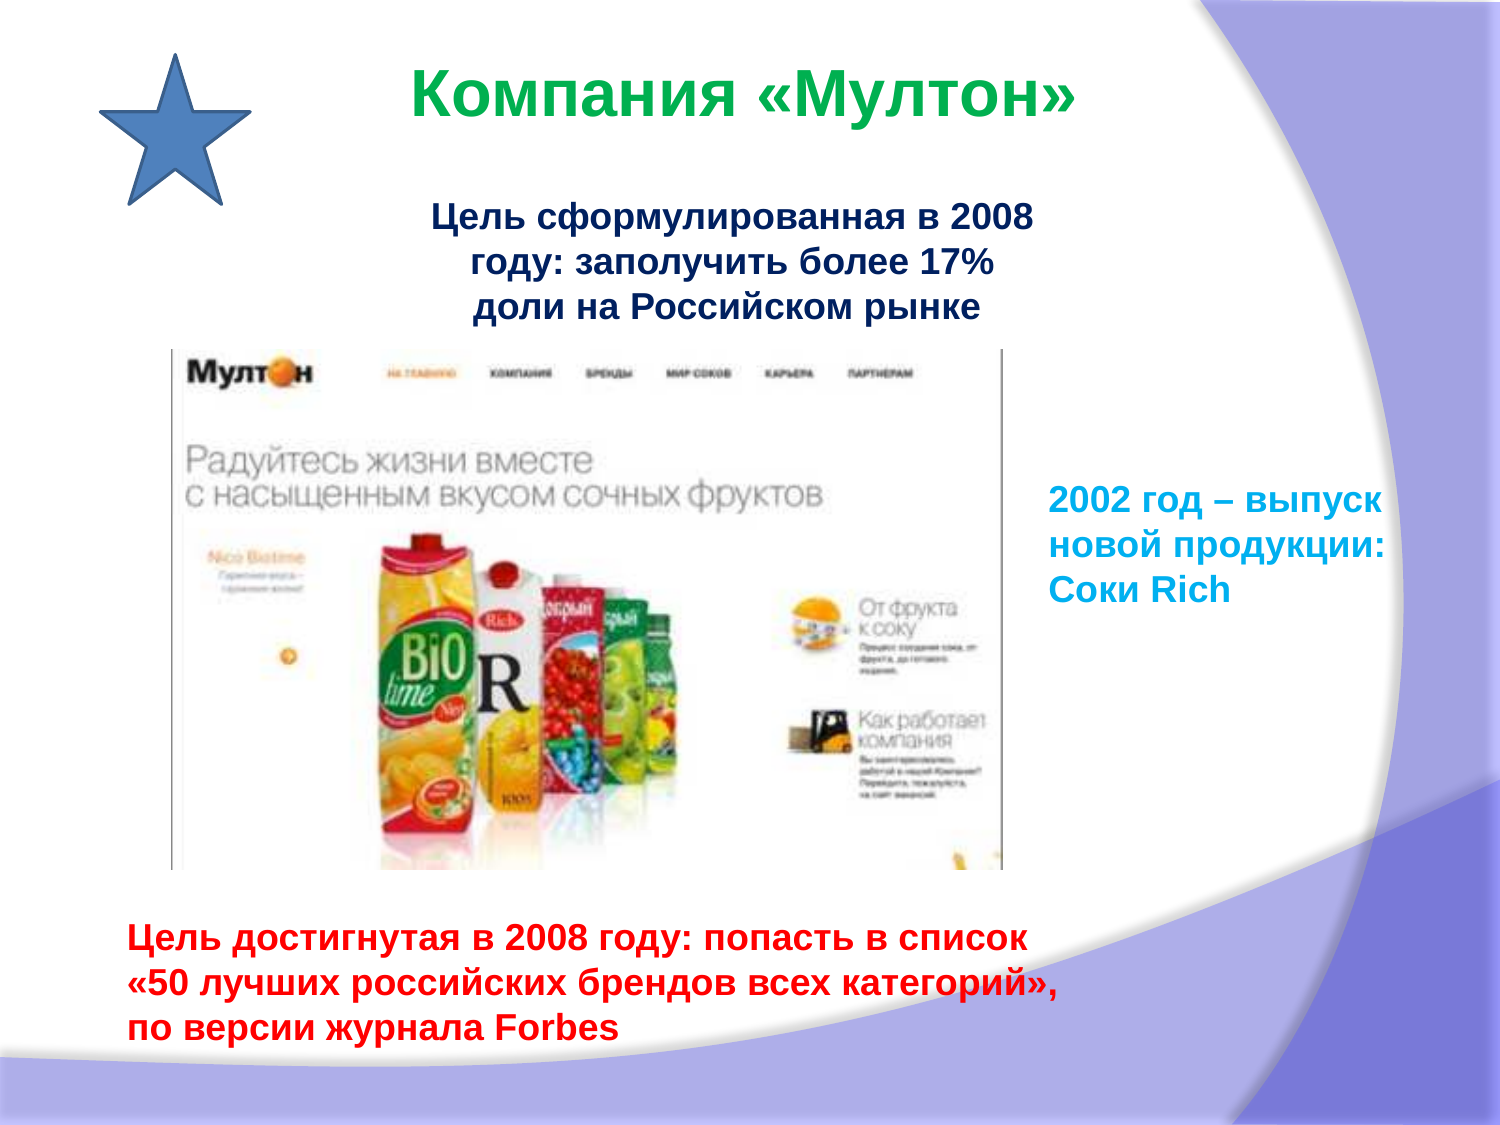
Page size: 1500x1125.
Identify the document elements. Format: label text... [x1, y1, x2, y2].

text_box Цель сформулированная в 2008 году: заполучить более 17% доли на Российском рынке [407, 184, 1058, 335]
text_box Компания «Мултон» [395, 42, 1211, 138]
text_box Цель достигнутая в 2008 году: попасть в список «50 лучших российских брендов всех категорий», по версии журнала Forbes [112, 905, 1128, 1055]
text_box 2002 год – выпуск новой продукции: Соки Rich [1033, 467, 1436, 618]
picture [170, 349, 1003, 870]
text_box [98, 52, 252, 206]
